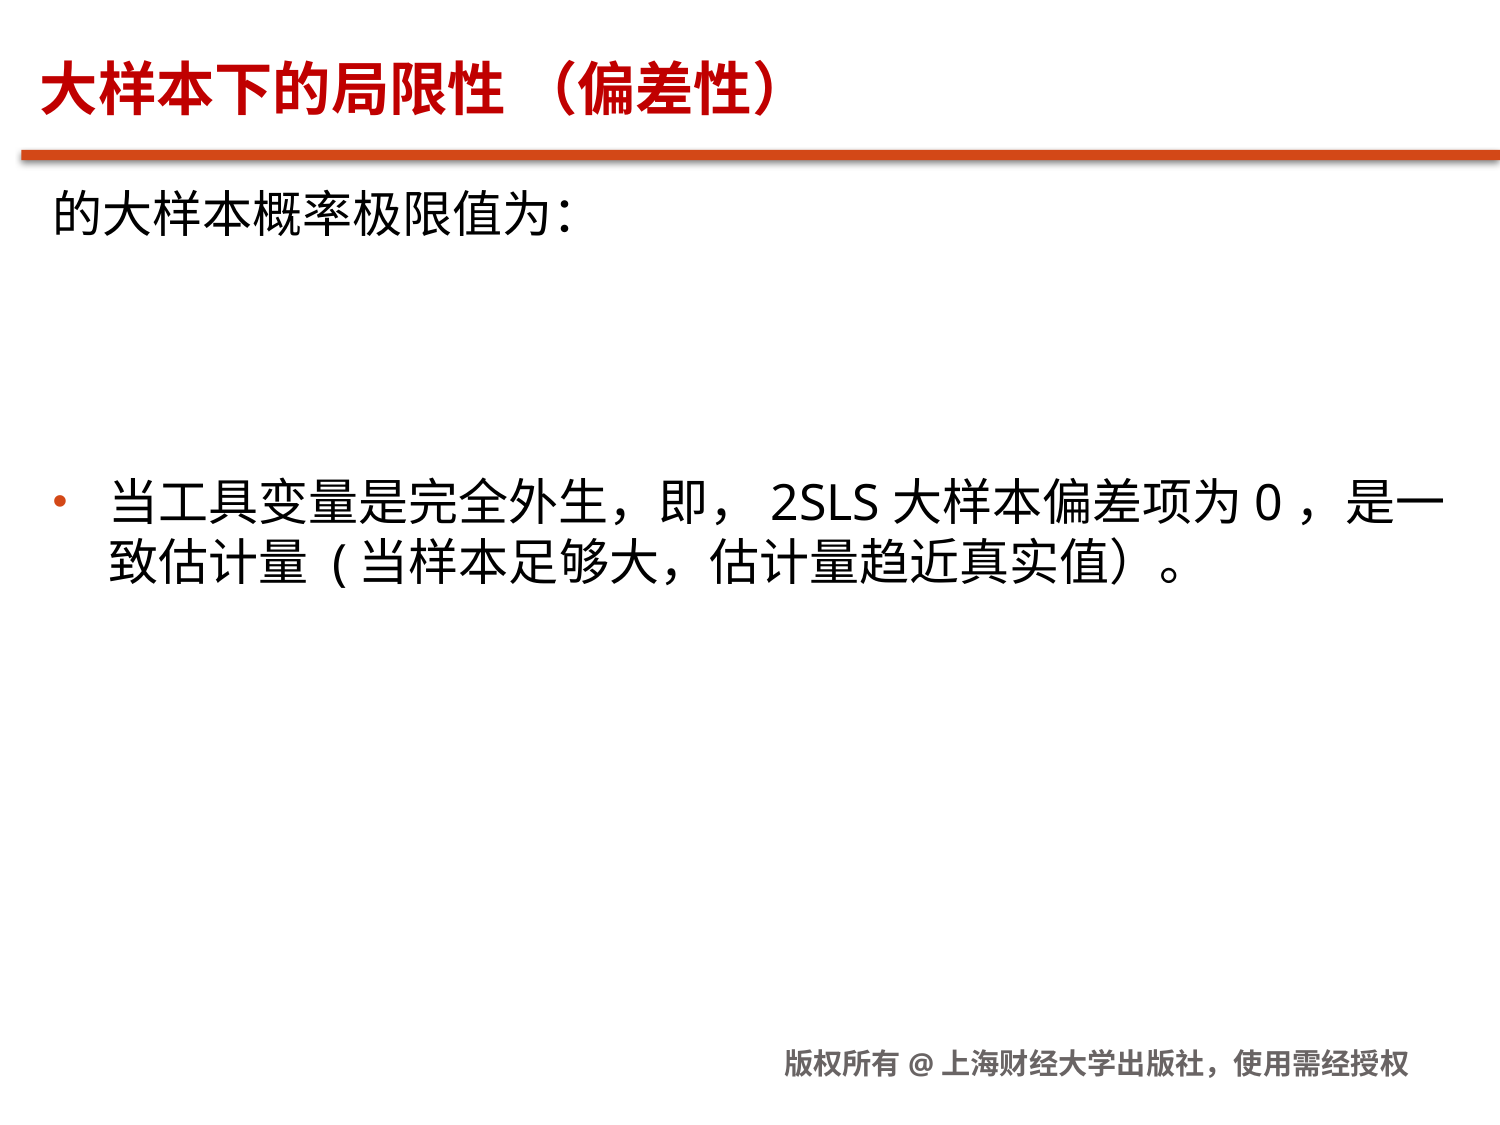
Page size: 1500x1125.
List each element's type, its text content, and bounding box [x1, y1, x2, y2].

title 大样本下的局限性 （偏差性） [24, 50, 1450, 138]
footer 版权所有@上海财经大学出版社，使用需经授权 [690, 1025, 1500, 1100]
